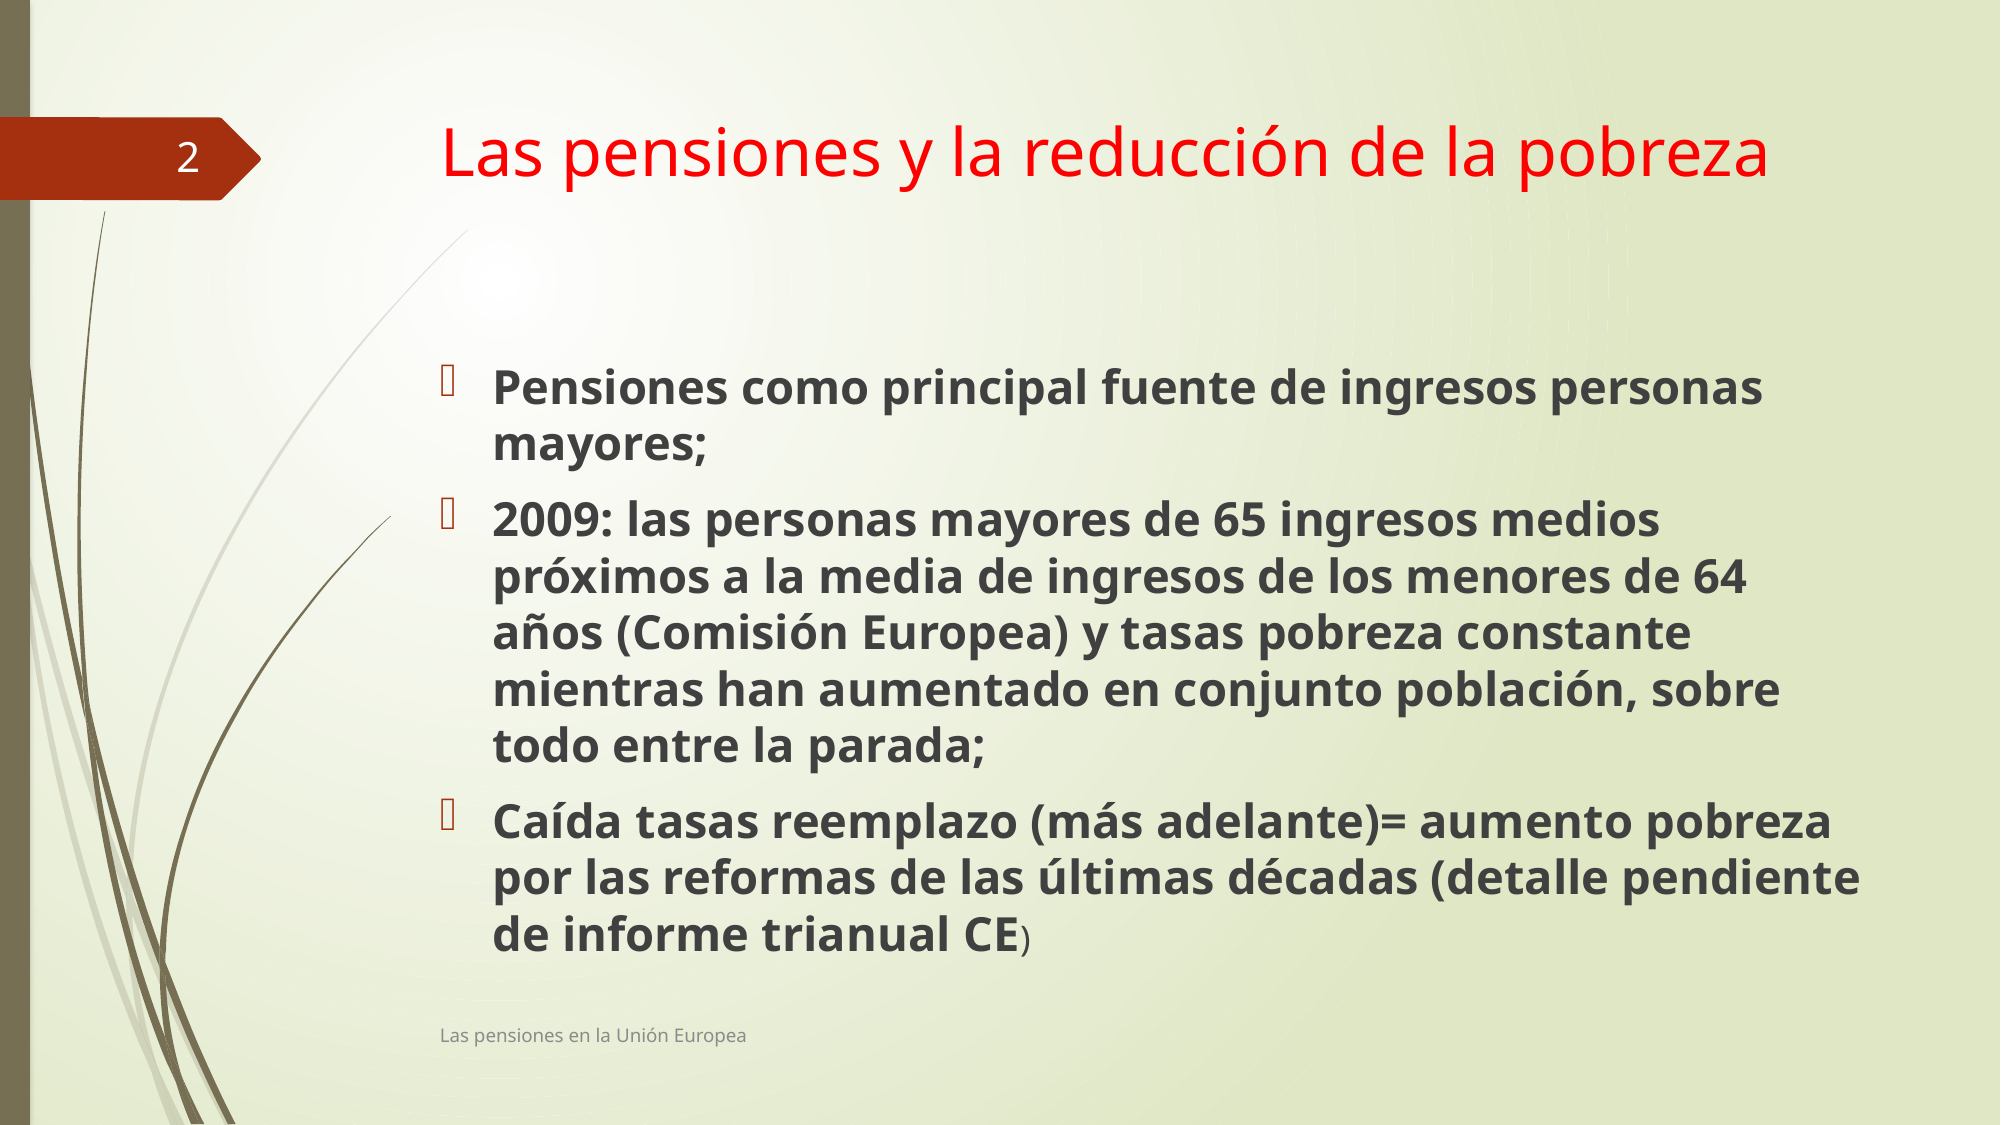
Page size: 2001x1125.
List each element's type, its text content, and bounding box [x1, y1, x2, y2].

slide_number 2 [87, 129, 216, 190]
list Pensiones como principal fuente de ingresos personas mayores; 2009: las personas mayores de 65 ingresos medios próximos a la media de ingresos de los menores de 64 años (Comisión Europea) y tasas pobreza constante mientras han aumentado en conjunto población, sobre todo entre la parada; Caída tasas reemplazo (más adelante)= aumento pobreza por las reformas de las últimas décadas (detalle pendiente de informe trianual CE) [424, 350, 1888, 970]
title Las pensiones y la reducción de la pobreza [425, 102, 1888, 313]
footer Las pensiones en la Unión Europea [424, 1006, 1675, 1067]
